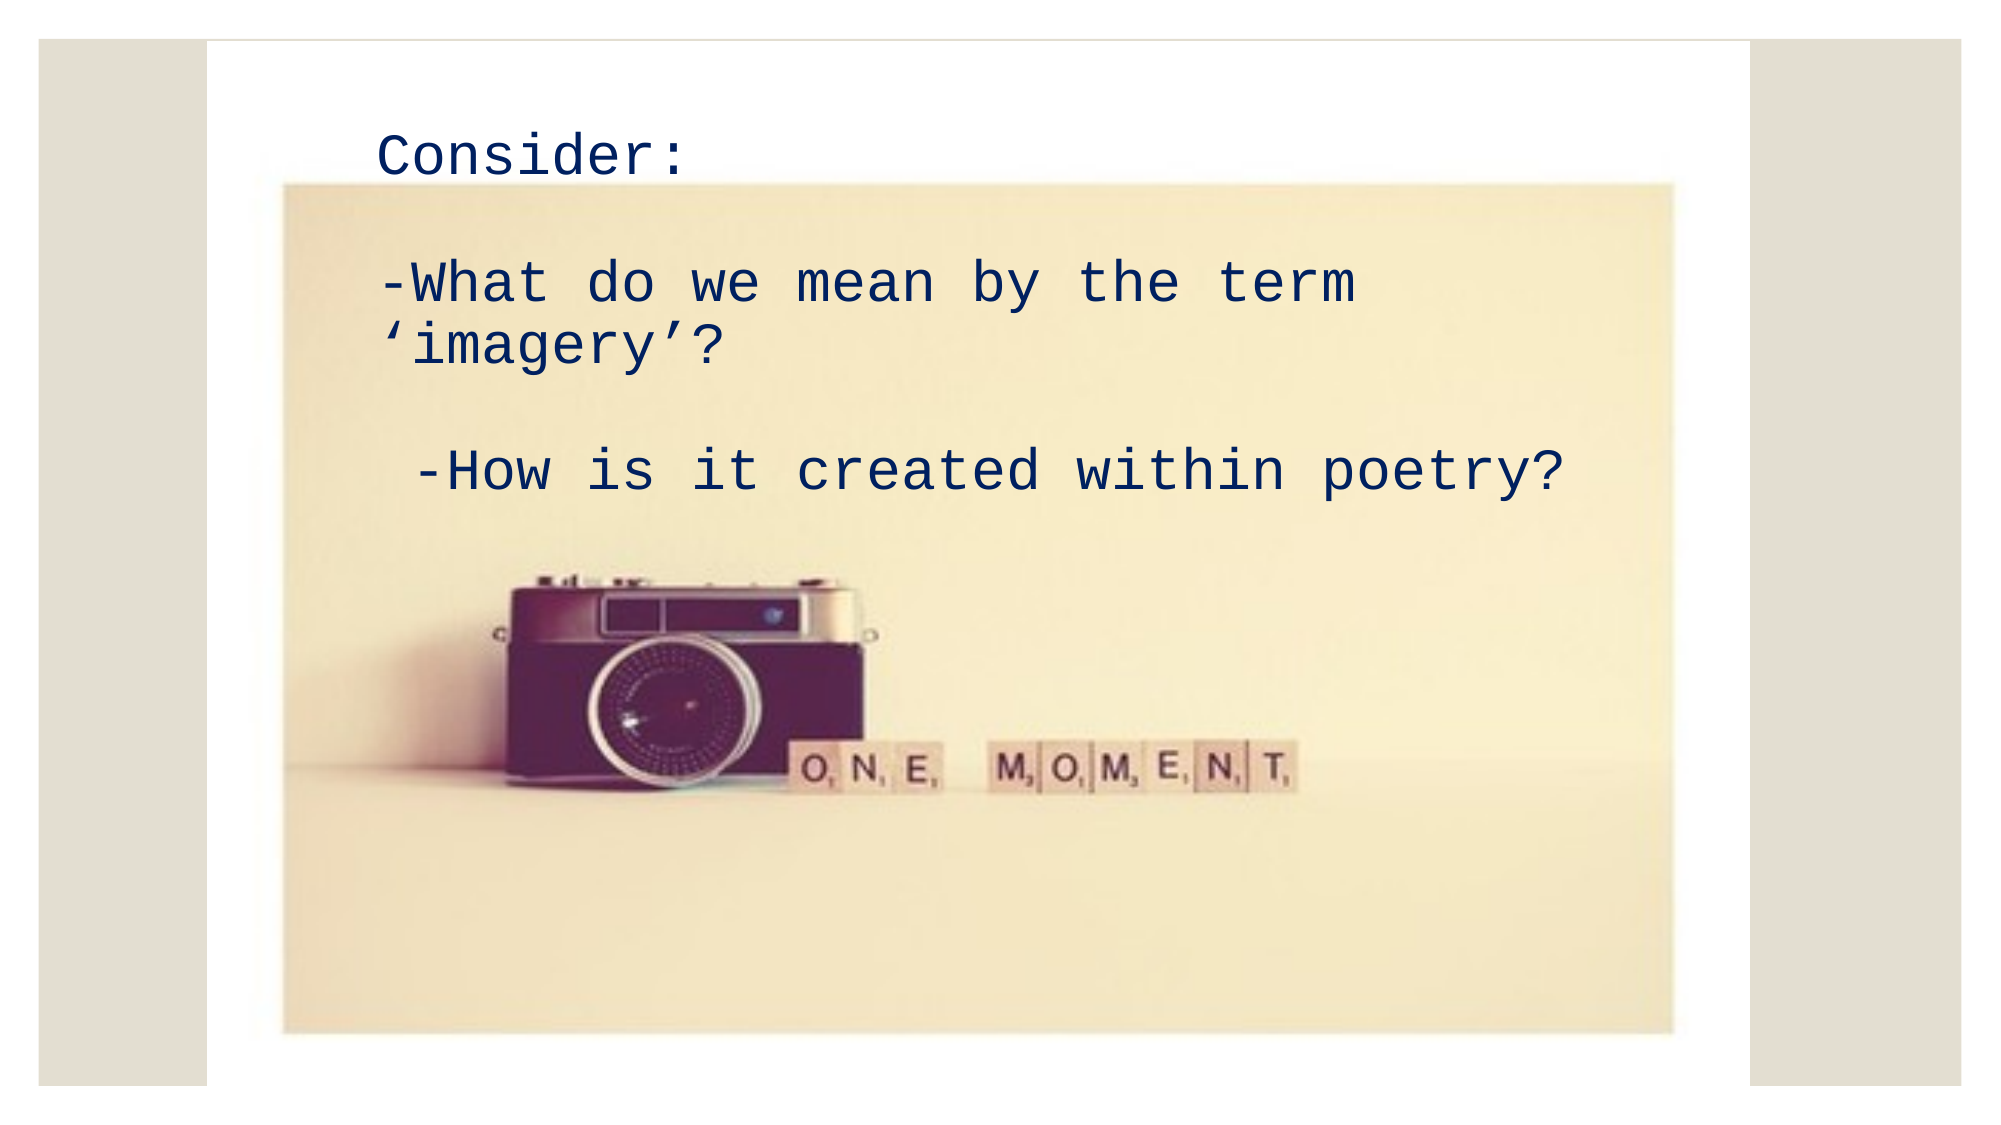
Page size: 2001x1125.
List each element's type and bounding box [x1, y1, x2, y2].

picture [207, 41, 1750, 1125]
